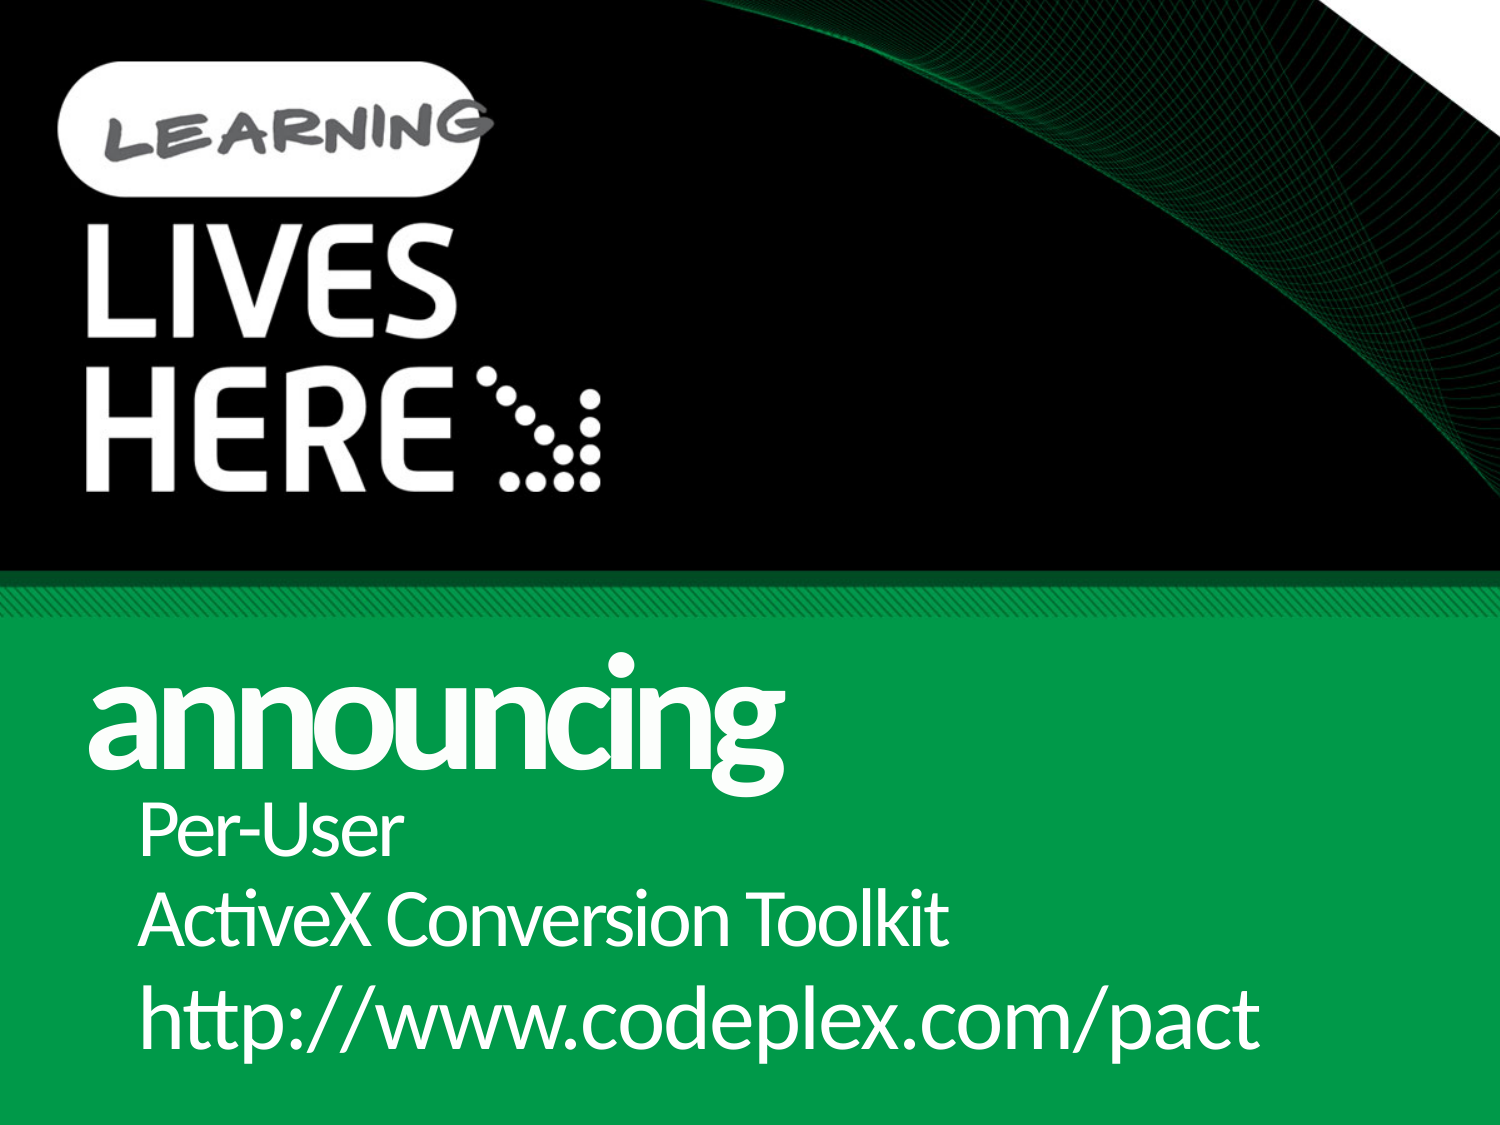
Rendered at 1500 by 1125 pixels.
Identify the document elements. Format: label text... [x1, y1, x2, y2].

picture [0, 0, 1500, 1125]
list announcing [83, 625, 1344, 800]
text_box http://www.codeplex.com/pact [137, 956, 1293, 1070]
title Per-User ActiveX Conversion Toolkit [137, 784, 1400, 990]
